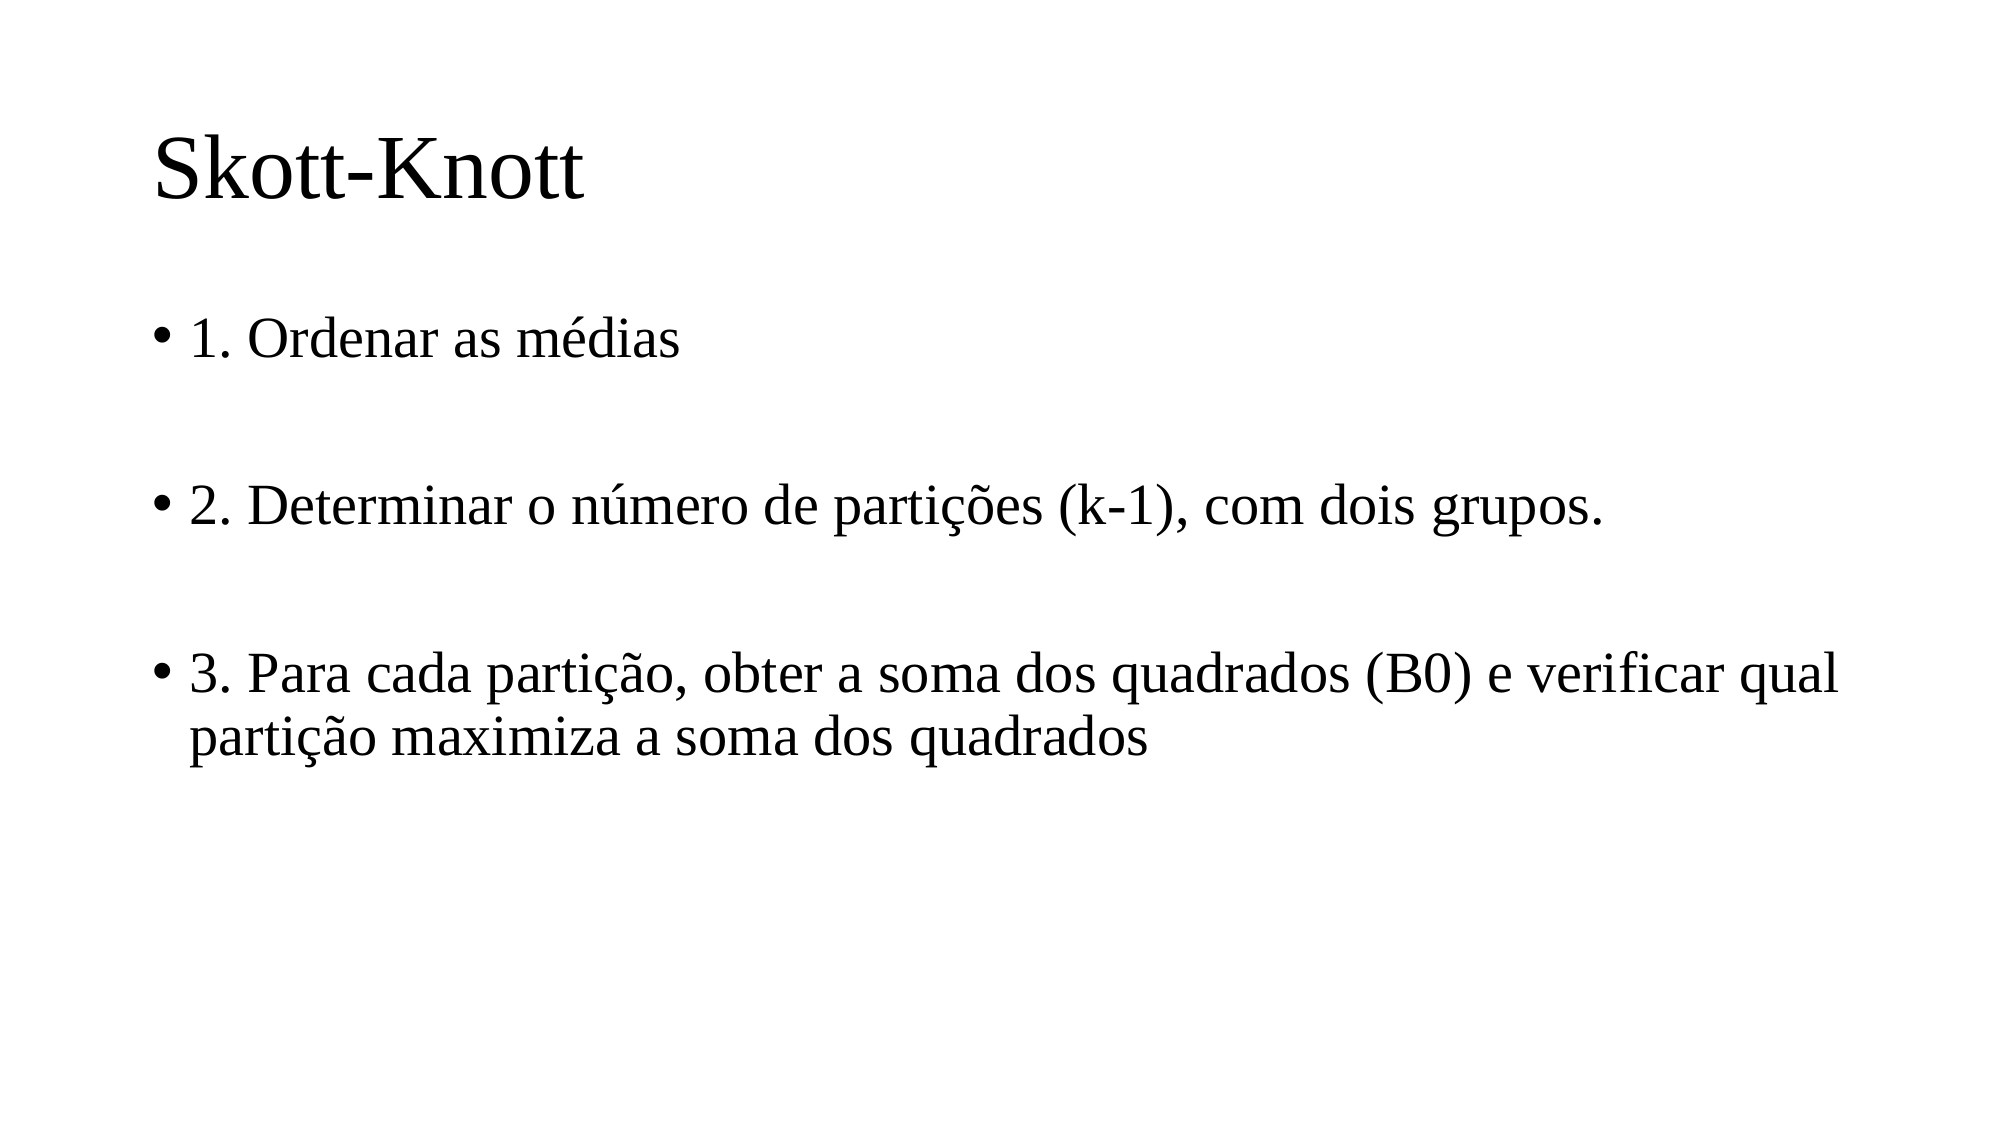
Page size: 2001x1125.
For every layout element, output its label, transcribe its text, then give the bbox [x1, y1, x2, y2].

list 1. Ordenar as médias 2. Determinar o número de partições (k-1), com dois grupos. 3. Para cada partição, obter a soma dos quadrados (B0) e verificar qual partição maximiza a soma dos quadrados [137, 299, 1863, 1014]
title Skott-Knott [137, 59, 1863, 278]
